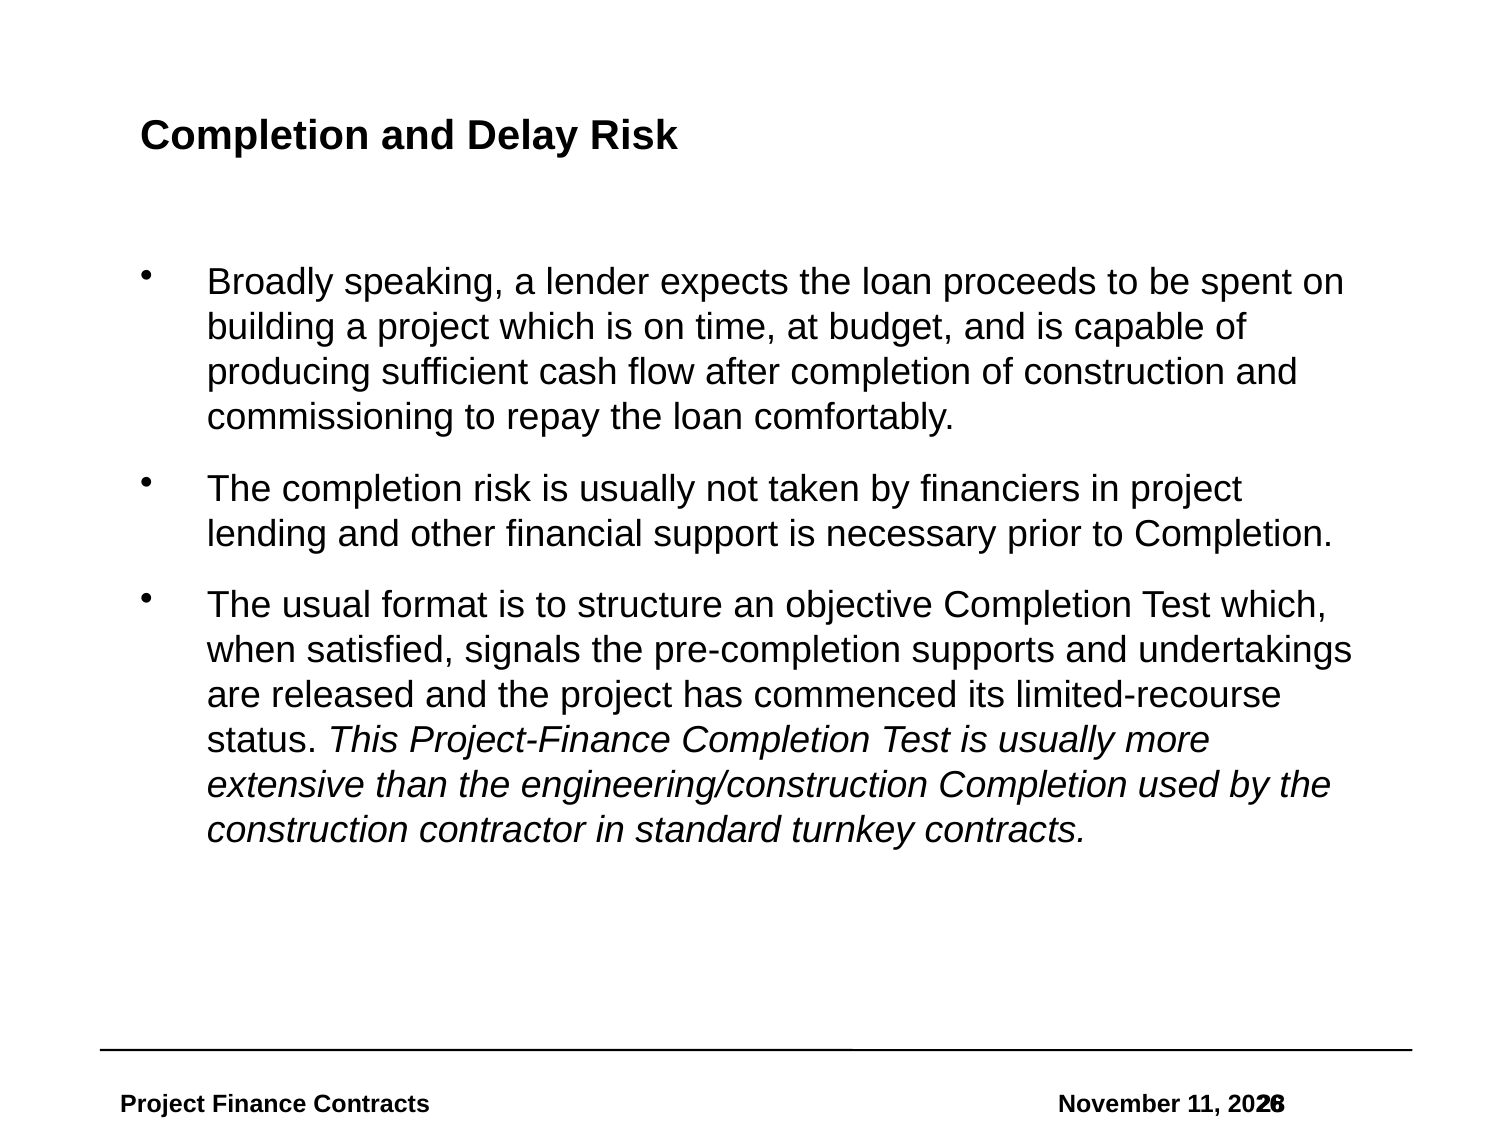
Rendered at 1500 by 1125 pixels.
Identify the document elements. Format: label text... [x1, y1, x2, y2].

title Completion and Delay Risk [124, 99, 1288, 226]
list Broadly speaking, a lender expects the loan proceeds to be spent on building a project which is on time, at budget, and is capable of producing sufficient cash flow after completion of construction and commissioning to repay the loan comfortably. The completion risk is usually not taken by financiers in project lending and other financial support is necessary prior to Completion. The usual format is to structure an objective Completion Test which, when satisfied, signals the pre-completion supports and undertakings are released and the project has commenced its limited-recourse status. This Project-Finance Completion Test is usually more extensive than the engineering/construction Completion used by the construction contractor in standard turnkey contracts. [124, 249, 1376, 1001]
